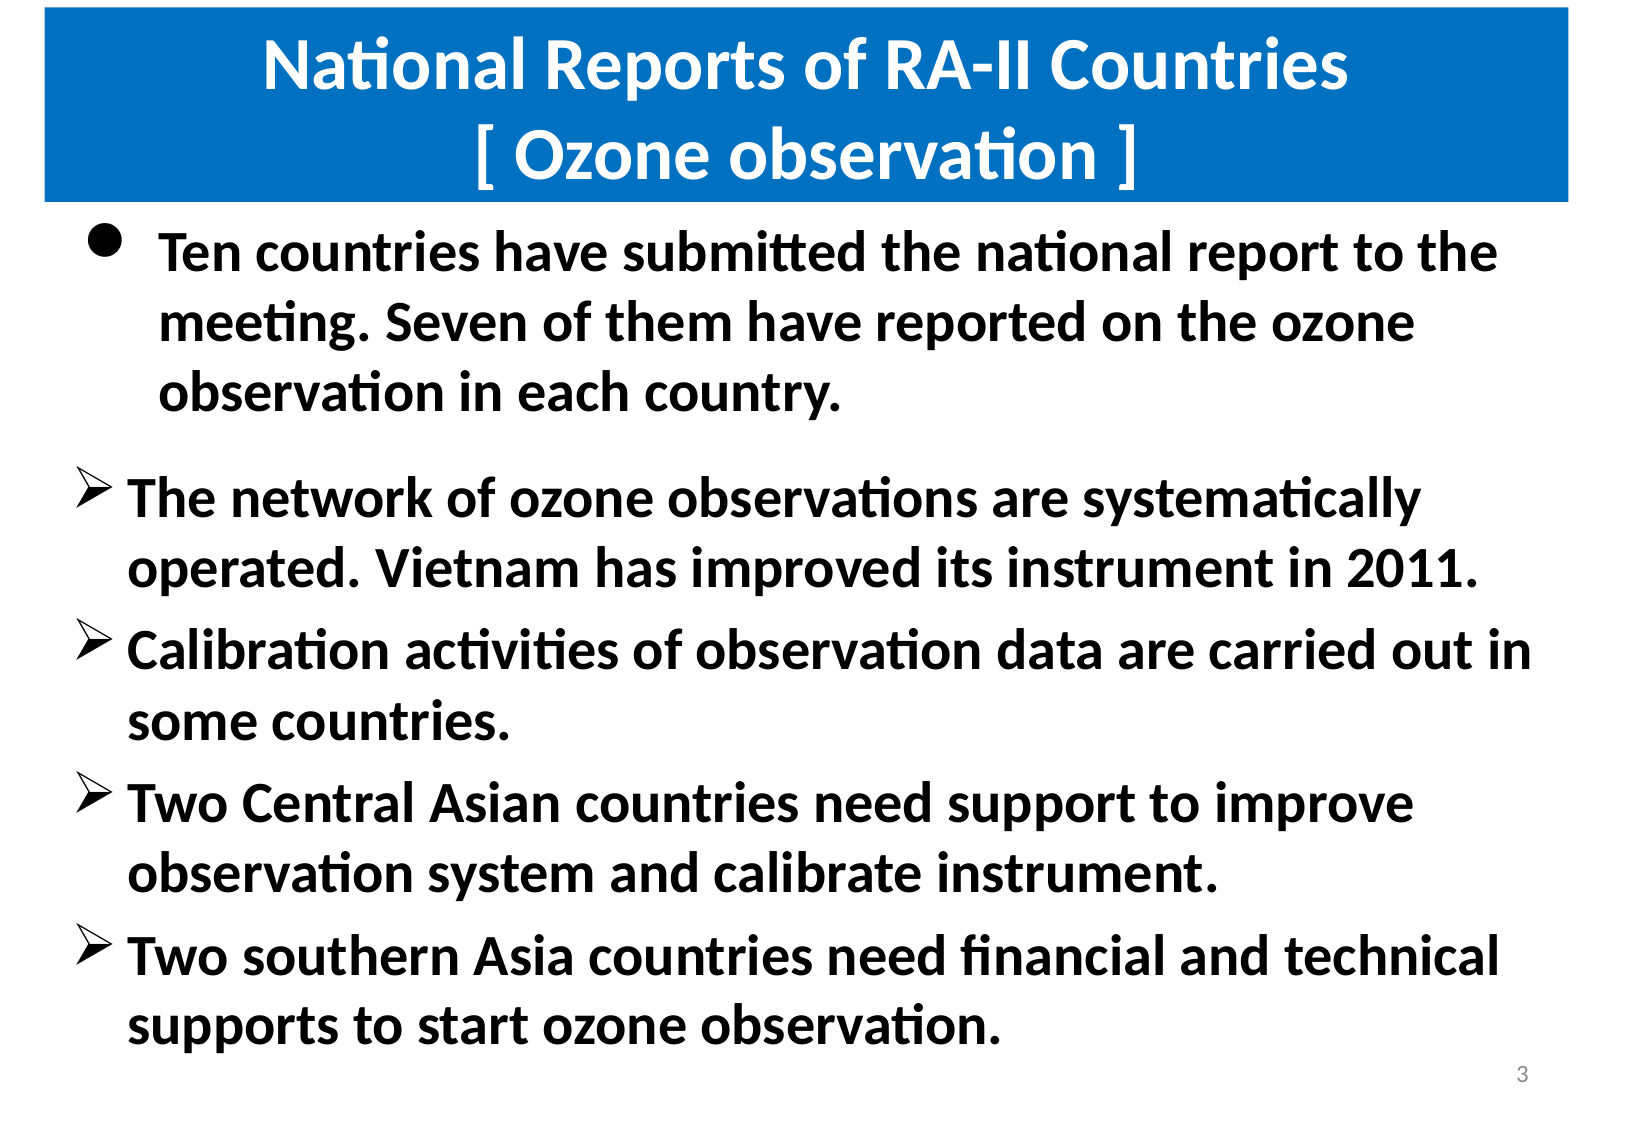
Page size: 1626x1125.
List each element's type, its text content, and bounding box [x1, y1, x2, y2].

text_box The network of ozone observations are systematically operated. Vietnam has improved its instrument in 2011. Calibration activities of observation data are carried out in some countries. Two Central Asian countries need support to improve observation system and calibrate instrument. Two southern Asia countries need financial and technical supports to start ozone observation. [56, 451, 1581, 1064]
text_box Ten countries have submitted the national report to the meeting. Seven of them have reported on the ozone observation in each country. [68, 205, 1534, 431]
slide_number 3 [1164, 1064, 1544, 1103]
text_box National Reports of RA-II Countries [ Ozone observation ] [44, 7, 1569, 202]
